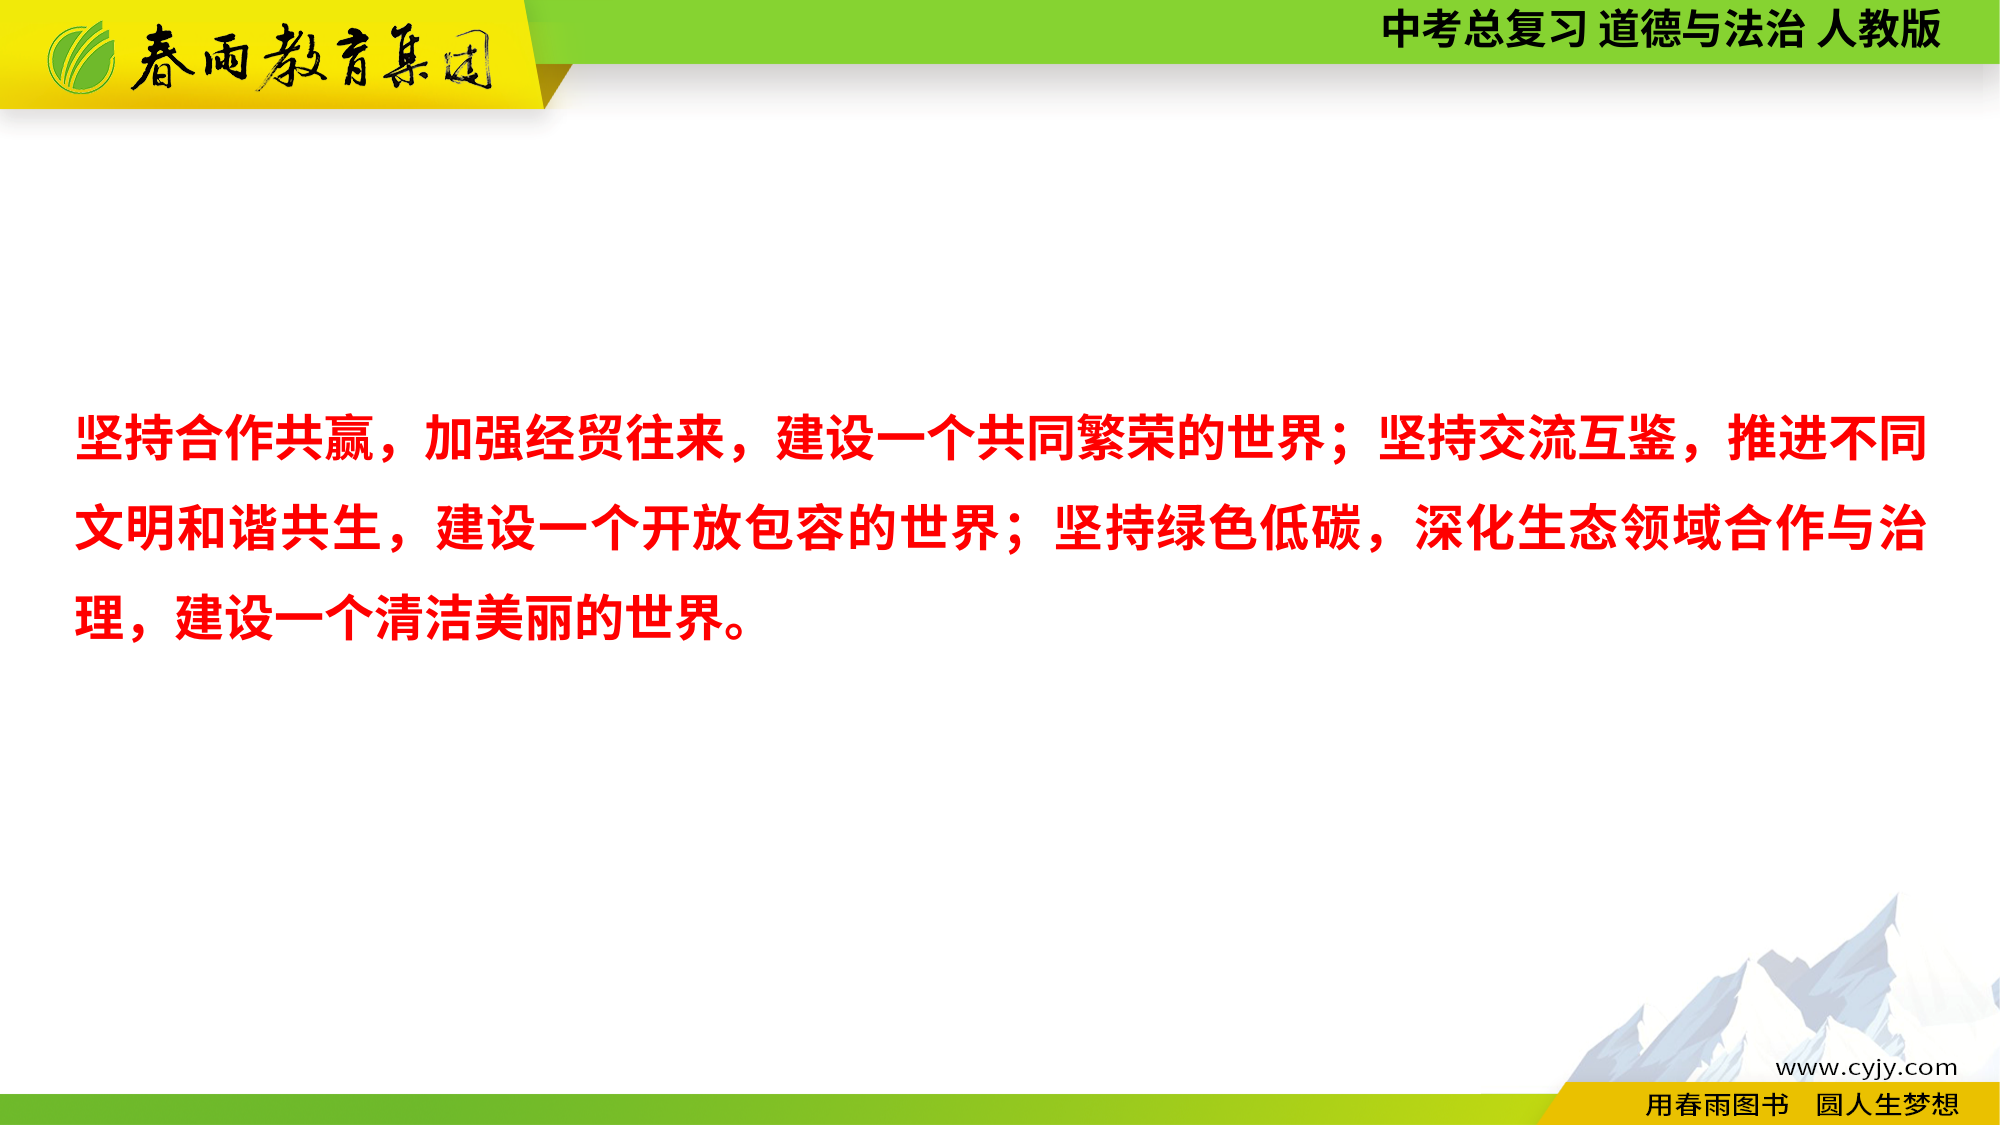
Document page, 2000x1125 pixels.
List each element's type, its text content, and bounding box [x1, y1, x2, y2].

list 坚持合作共赢，加强经贸往来，建设一个共同繁荣的世界；坚持交流互鉴，推进不同文明和谐共生，建设一个开放包容的世界；坚持绿色低碳，深化生态领域合作与治理，建设一个清洁美丽的世界。 [59, 368, 1944, 646]
picture [0, 0, 2000, 1125]
